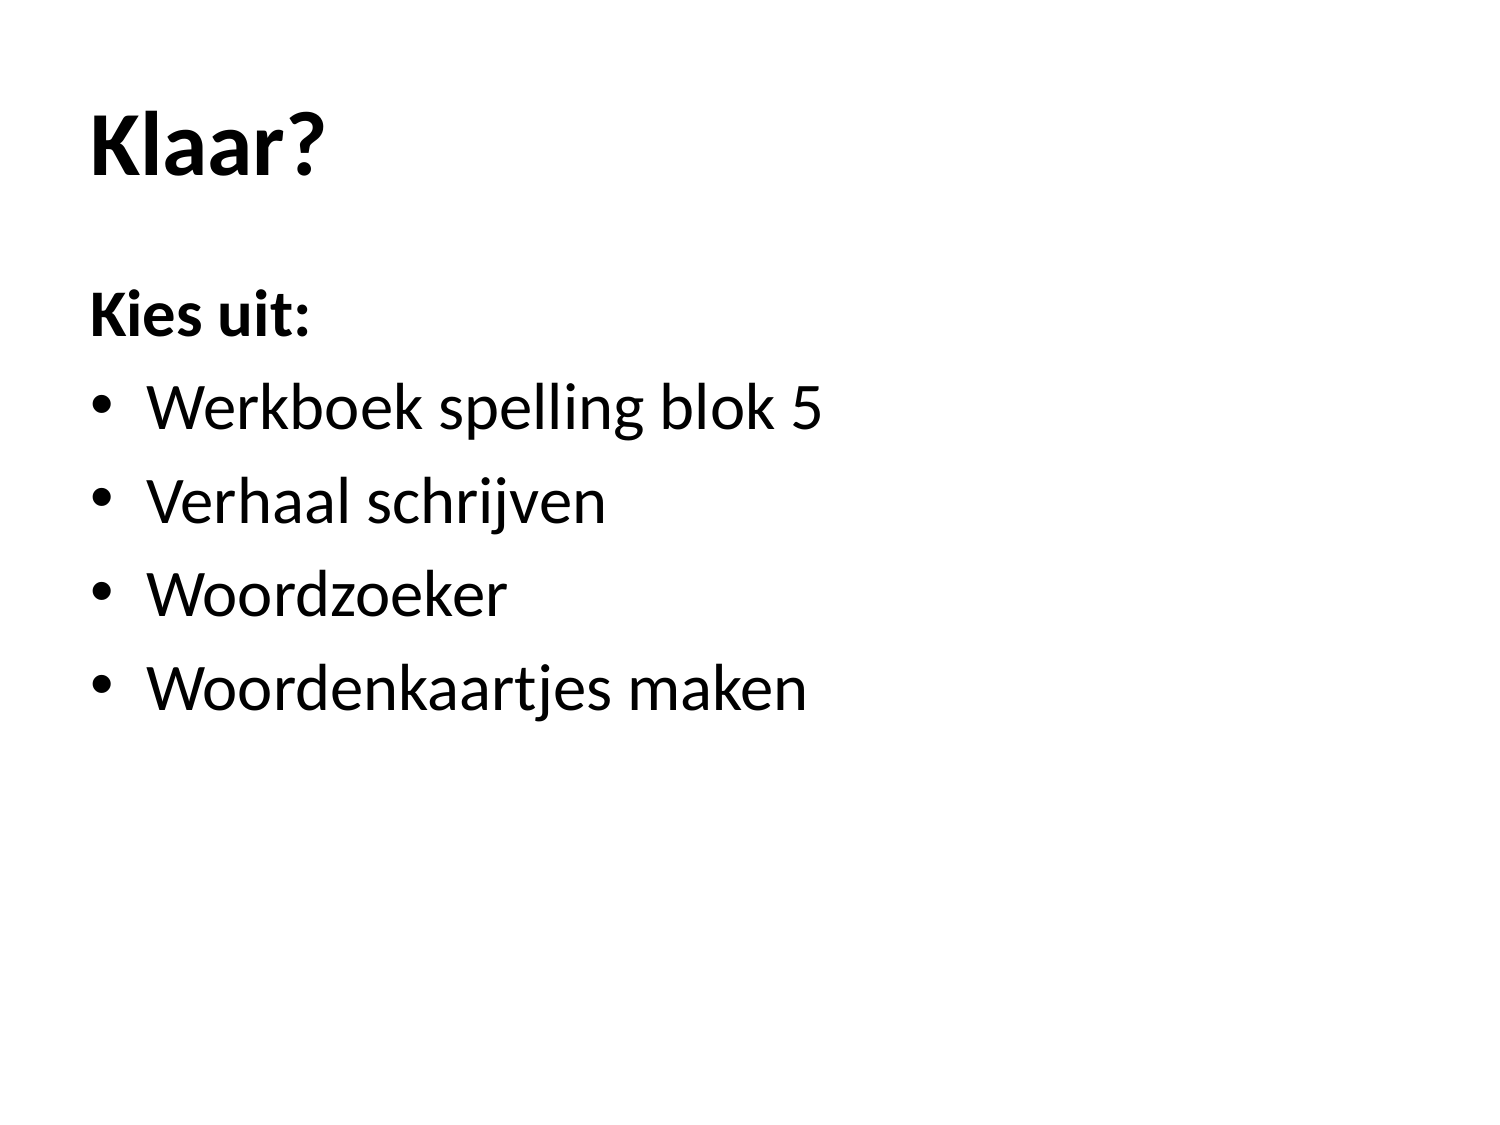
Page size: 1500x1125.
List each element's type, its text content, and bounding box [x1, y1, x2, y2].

list Kies uit: Werkboek spelling blok 5 Verhaal schrijven Woordzoeker Woordenkaartjes maken [75, 262, 1425, 1005]
title Klaar? [75, 45, 1425, 233]
